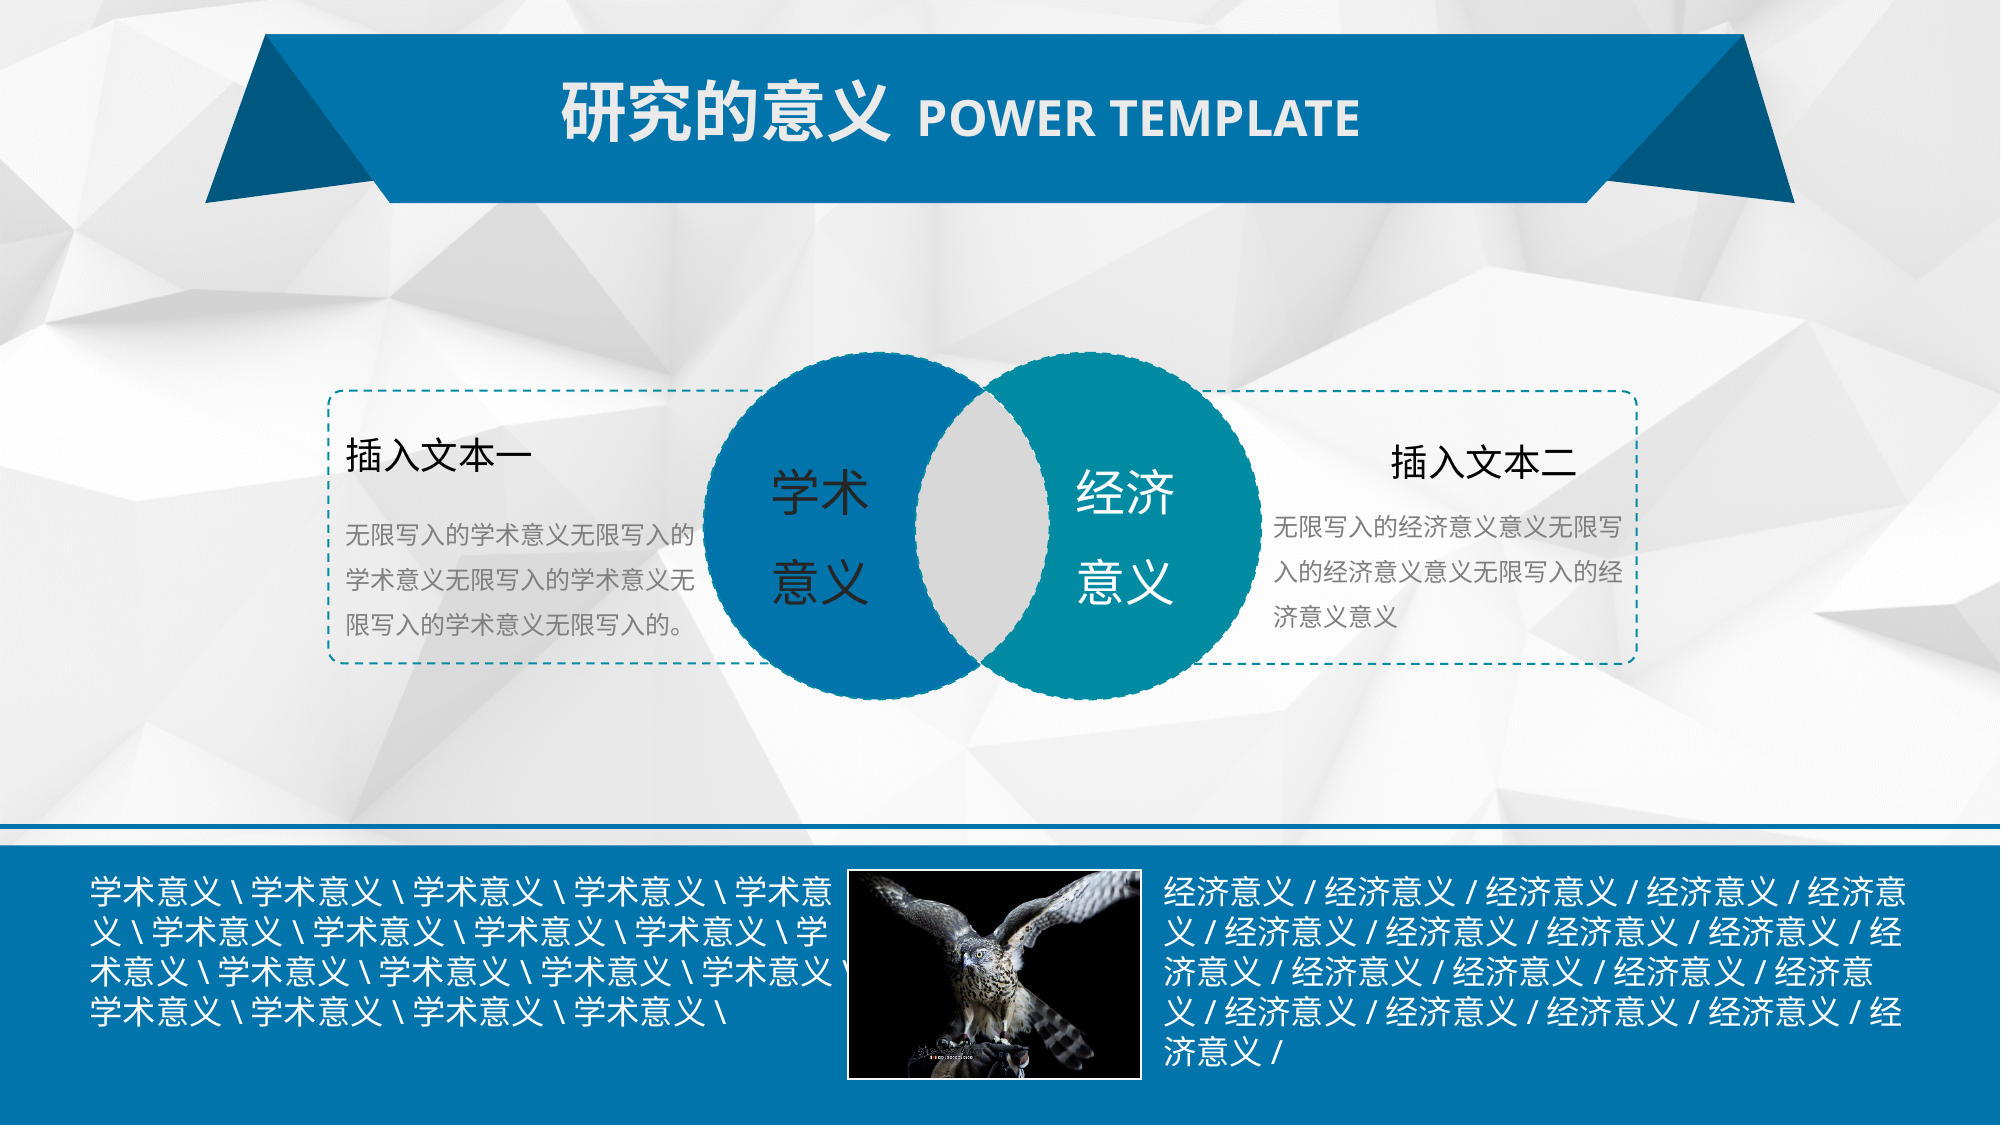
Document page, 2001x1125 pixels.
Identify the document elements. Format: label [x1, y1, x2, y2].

picture [286, 877, 313, 906]
picture [1615, 964, 1625, 971]
picture [1429, 917, 1449, 931]
picture [1752, 930, 1759, 940]
picture [609, 957, 636, 965]
picture [414, 957, 441, 986]
picture [362, 891, 380, 905]
picture [1789, 881, 1798, 903]
picture [452, 968, 472, 979]
picture [1626, 973, 1644, 985]
picture [253, 1012, 281, 1026]
picture [286, 997, 313, 1026]
picture [555, 1001, 564, 1023]
picture [609, 877, 636, 906]
picture [595, 920, 601, 930]
picture [1207, 877, 1227, 891]
picture [685, 891, 703, 905]
picture [0, 830, 2001, 845]
picture [1777, 997, 1804, 1005]
picture [1467, 958, 1480, 968]
picture [576, 1012, 604, 1026]
picture [163, 1008, 183, 1019]
picture [1507, 920, 1513, 930]
picture [1185, 920, 1191, 930]
picture [1304, 973, 1322, 985]
picture [685, 1011, 703, 1025]
picture [770, 957, 797, 965]
picture [1829, 1000, 1835, 1010]
picture [1174, 1050, 1181, 1060]
picture [1616, 917, 1643, 925]
picture [1844, 957, 1871, 965]
picture [1819, 931, 1837, 945]
picture [125, 997, 152, 1026]
picture [287, 957, 314, 965]
picture [1781, 928, 1801, 939]
picture [1175, 1011, 1193, 1025]
picture [1723, 918, 1736, 928]
picture [415, 998, 442, 1008]
picture [1387, 1004, 1397, 1011]
picture [1690, 890, 1697, 900]
picture [646, 888, 666, 899]
picture [1658, 931, 1676, 945]
picture [1884, 918, 1897, 928]
picture [424, 931, 442, 945]
picture [1884, 998, 1897, 1008]
picture [1851, 921, 1860, 943]
picture [1595, 961, 1604, 983]
picture [803, 877, 830, 885]
picture [92, 892, 120, 906]
picture [576, 892, 604, 906]
picture [1429, 997, 1449, 1011]
picture [1367, 1001, 1376, 1023]
picture [205, 932, 215, 941]
picture [1659, 893, 1677, 905]
picture [485, 888, 505, 899]
picture [1819, 1011, 1837, 1025]
picture [1400, 998, 1413, 1008]
picture [271, 972, 281, 981]
picture [381, 958, 408, 968]
picture [1397, 888, 1417, 899]
picture [1241, 971, 1259, 985]
picture [1877, 877, 1904, 885]
picture [1686, 968, 1706, 979]
picture [1454, 964, 1464, 971]
picture [1165, 884, 1175, 891]
picture [1429, 1010, 1436, 1020]
picture [315, 932, 343, 946]
picture [1820, 893, 1838, 905]
picture [0, 0, 2001, 823]
picture [695, 880, 701, 890]
picture [1306, 881, 1315, 903]
picture [1616, 997, 1643, 1005]
picture [381, 917, 408, 925]
picture [1175, 931, 1193, 945]
picture [481, 877, 508, 885]
picture [393, 881, 402, 903]
picture [1690, 877, 1710, 891]
picture [1725, 971, 1743, 985]
picture [1402, 971, 1420, 985]
picture [154, 918, 181, 928]
picture [1822, 878, 1835, 888]
picture [803, 928, 819, 932]
picture [1251, 960, 1257, 970]
picture [807, 888, 827, 899]
picture [1620, 928, 1640, 939]
picture [92, 998, 119, 1008]
picture [555, 881, 564, 903]
picture [1336, 1011, 1354, 1025]
picture [220, 972, 248, 986]
picture [704, 958, 731, 968]
picture [533, 1000, 539, 1010]
picture [533, 880, 539, 890]
picture [348, 917, 375, 946]
picture [220, 917, 247, 925]
picture [1590, 997, 1610, 1011]
picture [1364, 968, 1384, 979]
picture [253, 892, 281, 906]
picture [159, 928, 175, 932]
picture [627, 1012, 637, 1021]
picture [616, 921, 625, 943]
picture [576, 957, 603, 986]
picture [324, 888, 344, 899]
text_box [205, 34, 1795, 204]
picture [1735, 960, 1741, 970]
picture [420, 1008, 436, 1012]
picture [1335, 970, 1342, 980]
picture [1590, 917, 1610, 931]
picture [1668, 1000, 1674, 1010]
picture [1628, 958, 1641, 968]
picture [385, 928, 405, 939]
picture [1559, 933, 1577, 945]
picture [1236, 888, 1256, 899]
picture [466, 1012, 476, 1021]
picture [1620, 1008, 1640, 1019]
picture [1829, 920, 1835, 930]
picture [637, 918, 664, 928]
picture [258, 888, 274, 892]
picture [594, 972, 604, 981]
picture [521, 961, 530, 983]
picture [362, 1011, 380, 1025]
picture [1525, 968, 1545, 979]
picture [1561, 998, 1574, 1008]
picture [1721, 933, 1739, 945]
picture [329, 971, 347, 985]
picture [1851, 1001, 1860, 1023]
picture [163, 888, 183, 899]
picture [1548, 1004, 1558, 1011]
picture [199, 961, 208, 983]
picture [1306, 958, 1319, 968]
picture [1251, 1040, 1257, 1050]
picture [125, 877, 152, 906]
picture [542, 917, 569, 925]
picture [822, 960, 828, 970]
picture [1268, 1010, 1275, 1020]
picture [448, 877, 475, 906]
picture [1335, 957, 1355, 971]
picture [1174, 1037, 1194, 1051]
picture [1360, 957, 1387, 965]
picture [646, 1008, 666, 1019]
picture [258, 1008, 274, 1012]
picture [291, 968, 311, 979]
picture [434, 920, 440, 930]
picture [1528, 921, 1537, 943]
picture [1368, 890, 1375, 900]
picture [294, 921, 303, 943]
picture [1293, 917, 1320, 925]
picture [1336, 931, 1354, 945]
picture [1297, 928, 1317, 939]
picture [272, 920, 278, 930]
picture [642, 877, 669, 885]
picture [1529, 890, 1536, 900]
picture [581, 1008, 597, 1012]
picture [1871, 1004, 1881, 1011]
picture [415, 878, 442, 888]
picture [1881, 888, 1901, 899]
picture [1226, 924, 1236, 931]
picture [1716, 877, 1743, 885]
picture [1239, 998, 1252, 1008]
picture [1435, 891, 1453, 905]
picture [1455, 997, 1482, 1005]
picture [1756, 961, 1765, 983]
picture [1818, 970, 1825, 980]
picture [627, 892, 637, 901]
picture [1628, 881, 1637, 903]
picture [523, 1011, 541, 1025]
picture [448, 997, 475, 1026]
picture [320, 877, 347, 885]
picture [661, 960, 667, 970]
picture [97, 888, 113, 892]
picture [812, 971, 830, 985]
picture [448, 957, 475, 965]
picture [1809, 884, 1819, 891]
picture [613, 968, 633, 979]
picture [500, 960, 506, 970]
picture [201, 1011, 219, 1025]
picture [386, 968, 402, 972]
picture [642, 928, 658, 932]
picture [1367, 921, 1376, 943]
picture [201, 891, 219, 905]
picture [304, 892, 314, 901]
picture [466, 892, 476, 901]
picture [1752, 917, 1772, 931]
picture [708, 928, 728, 939]
picture [709, 968, 725, 972]
picture [1400, 918, 1413, 928]
picture [1199, 1037, 1226, 1045]
picture [746, 931, 764, 945]
picture [1445, 880, 1451, 890]
picture [1487, 884, 1497, 891]
picture [704, 972, 732, 986]
picture [1207, 890, 1214, 900]
picture [1398, 933, 1416, 945]
picture [1521, 957, 1548, 965]
picture [1657, 970, 1664, 980]
picture [1241, 1051, 1259, 1065]
picture [1293, 964, 1303, 971]
picture [1720, 888, 1740, 899]
picture [1387, 924, 1397, 931]
picture [1497, 1011, 1515, 1025]
picture [1412, 960, 1418, 970]
picture [1818, 957, 1838, 971]
picture [125, 957, 152, 965]
picture [546, 928, 566, 939]
picture [415, 1012, 443, 1026]
picture [178, 960, 184, 970]
picture [1268, 930, 1275, 940]
picture [481, 997, 508, 1005]
picture [576, 878, 603, 888]
picture [1174, 957, 1194, 971]
picture [1237, 1013, 1255, 1025]
picture [523, 891, 541, 905]
picture [1590, 1010, 1597, 1020]
picture [716, 1001, 725, 1023]
picture [642, 997, 669, 1005]
picture [1668, 920, 1674, 930]
picture [1648, 884, 1658, 891]
picture [1496, 970, 1503, 980]
picture [1789, 958, 1802, 968]
picture [1721, 1013, 1739, 1025]
picture [92, 957, 119, 986]
picture [1393, 877, 1420, 885]
picture [543, 958, 570, 968]
picture [1871, 924, 1881, 931]
picture [476, 918, 503, 928]
picture [683, 961, 692, 983]
picture [1852, 890, 1859, 900]
picture [737, 957, 764, 986]
picture [777, 921, 786, 943]
picture [1497, 931, 1515, 945]
picture [688, 932, 698, 941]
picture [110, 972, 120, 981]
picture [1559, 1013, 1577, 1025]
picture [576, 998, 603, 1008]
picture [1507, 1000, 1513, 1010]
picture [372, 1000, 378, 1010]
picture [695, 1000, 701, 1010]
picture [798, 918, 825, 928]
picture [432, 972, 442, 981]
picture [1690, 921, 1698, 943]
picture [1690, 1001, 1698, 1023]
picture [1607, 880, 1613, 890]
picture [1346, 920, 1352, 930]
picture [788, 892, 798, 901]
picture [1498, 893, 1516, 905]
picture [133, 921, 142, 943]
picture [111, 920, 117, 930]
picture [225, 968, 241, 972]
picture [253, 998, 280, 1008]
picture [92, 878, 119, 888]
picture [1203, 1048, 1223, 1059]
picture [476, 932, 504, 946]
picture [1682, 957, 1709, 965]
picture [1226, 1004, 1236, 1011]
picture [581, 888, 597, 892]
picture [1573, 960, 1579, 970]
picture [1465, 973, 1483, 985]
picture [1563, 971, 1581, 985]
picture [1787, 973, 1805, 985]
picture [1268, 917, 1288, 931]
picture [1561, 918, 1574, 928]
picture [1176, 893, 1194, 905]
picture [420, 888, 436, 892]
picture [1337, 893, 1355, 905]
picture [1723, 998, 1736, 1008]
picture [716, 881, 725, 903]
picture [1185, 1000, 1191, 1010]
picture [1882, 1013, 1900, 1025]
picture [1555, 877, 1582, 885]
picture [1284, 880, 1290, 890]
picture [320, 928, 336, 932]
picture [415, 892, 443, 906]
picture [1768, 880, 1774, 890]
picture [129, 968, 149, 979]
picture [1455, 917, 1482, 925]
picture [143, 1012, 153, 1021]
picture [1273, 961, 1281, 983]
picture [490, 971, 508, 985]
picture [360, 961, 369, 983]
picture [704, 917, 731, 925]
picture [92, 1012, 120, 1026]
picture [1239, 918, 1252, 928]
picture [1429, 930, 1436, 940]
picture [1232, 877, 1259, 885]
picture [1597, 891, 1615, 905]
picture [1459, 1008, 1479, 1019]
picture [455, 921, 464, 943]
picture [187, 917, 214, 946]
picture [1467, 881, 1476, 903]
picture [737, 878, 764, 888]
picture [1273, 1041, 1281, 1063]
picture [1657, 957, 1677, 971]
picture [220, 958, 247, 968]
picture [1752, 997, 1772, 1011]
picture [1368, 877, 1388, 891]
picture [262, 931, 280, 945]
picture [1548, 924, 1558, 931]
picture [1758, 891, 1776, 905]
picture [232, 881, 241, 903]
picture [651, 971, 669, 985]
picture [755, 972, 765, 981]
picture [1203, 968, 1223, 979]
picture [381, 972, 409, 986]
picture [1268, 997, 1288, 1011]
picture [372, 880, 378, 890]
picture [509, 917, 536, 946]
picture [1528, 1001, 1537, 1023]
picture [774, 968, 794, 979]
picture [159, 997, 186, 1005]
picture [143, 892, 153, 901]
picture [1398, 1013, 1416, 1025]
picture [154, 932, 182, 946]
picture [1590, 930, 1597, 940]
picture [1206, 921, 1215, 943]
picture [1346, 1000, 1352, 1010]
picture [1434, 961, 1443, 983]
picture [1237, 933, 1255, 945]
picture [211, 1000, 217, 1010]
picture [1326, 884, 1336, 891]
picture [1752, 1010, 1759, 1020]
picture [1199, 957, 1226, 965]
picture [339, 960, 345, 970]
picture [1529, 877, 1549, 891]
picture [1459, 928, 1479, 939]
picture [1658, 1011, 1676, 1025]
picture [304, 1012, 314, 1021]
picture [1500, 878, 1513, 888]
picture [1710, 924, 1720, 931]
picture [1710, 1004, 1720, 1011]
picture [737, 892, 765, 906]
picture [585, 931, 603, 945]
picture [366, 932, 376, 941]
picture [1559, 888, 1579, 899]
picture [527, 932, 537, 941]
picture [1777, 917, 1804, 925]
picture [481, 928, 497, 932]
picture [168, 971, 186, 985]
picture [742, 888, 758, 892]
picture [1293, 997, 1320, 1005]
picture [159, 877, 186, 885]
picture [670, 917, 697, 946]
picture [756, 920, 762, 930]
picture [393, 1001, 402, 1023]
picture [770, 877, 797, 906]
picture [320, 997, 347, 1005]
picture [1297, 1008, 1317, 1019]
picture [1852, 877, 1872, 891]
picture [1274, 891, 1292, 905]
picture [1776, 964, 1786, 971]
picture [1174, 970, 1181, 980]
picture [485, 1008, 505, 1019]
picture [253, 957, 280, 986]
picture [1496, 957, 1516, 971]
picture [1848, 968, 1868, 979]
picture [224, 928, 244, 939]
picture [1882, 933, 1900, 945]
picture [609, 997, 636, 1026]
picture [315, 918, 342, 928]
picture [101, 931, 119, 945]
picture [844, 870, 1141, 1079]
picture [1661, 878, 1674, 888]
picture [211, 880, 217, 890]
picture [1781, 1008, 1801, 1019]
text_box [328, 352, 1642, 700]
picture [543, 972, 571, 986]
picture [1339, 878, 1352, 888]
picture [1178, 878, 1191, 888]
picture [324, 1008, 344, 1019]
picture [253, 878, 280, 888]
picture [798, 932, 826, 946]
picture [1206, 1001, 1215, 1023]
picture [637, 932, 665, 946]
picture [97, 1008, 113, 1012]
picture [232, 1001, 241, 1023]
picture [548, 968, 564, 972]
